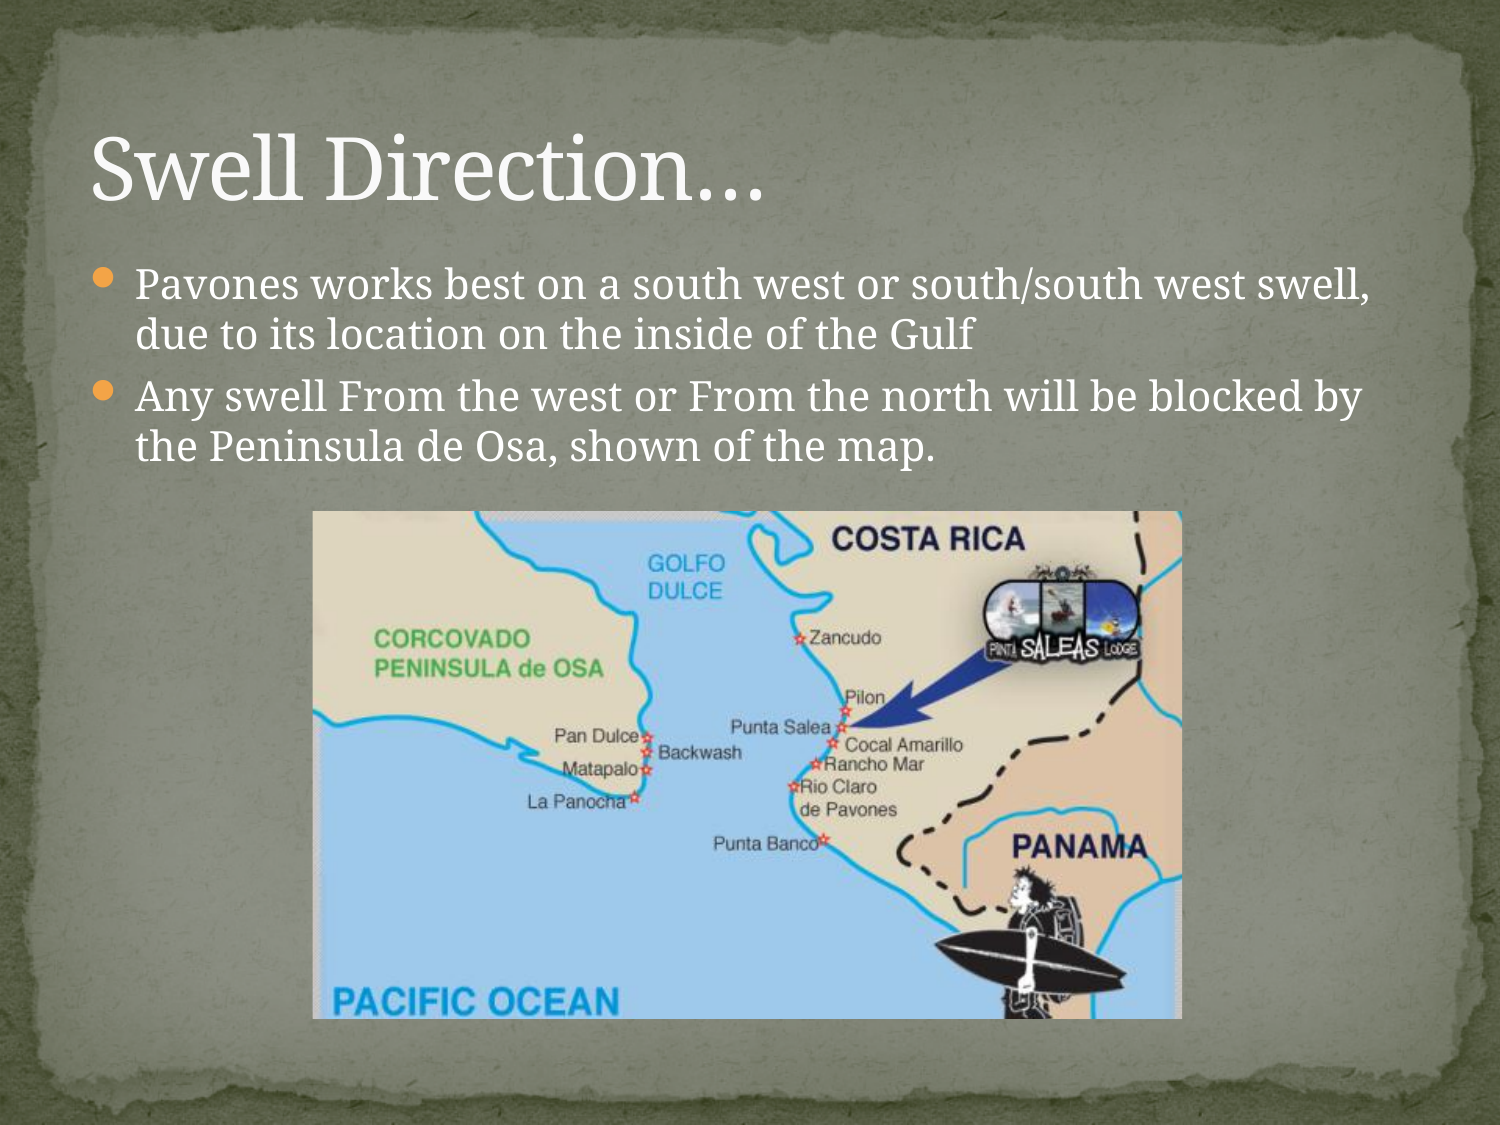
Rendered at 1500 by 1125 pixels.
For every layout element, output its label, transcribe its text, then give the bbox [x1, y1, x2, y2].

list Pavones works best on a south west or south/south west swell, due to its location on the inside of the Gulf Any swell From the west or From the north will be blocked by the Peninsula de Osa, shown of the map. [75, 249, 1425, 1000]
picture [312, 511, 1183, 1019]
title Swell Direction… [74, 24, 1425, 225]
